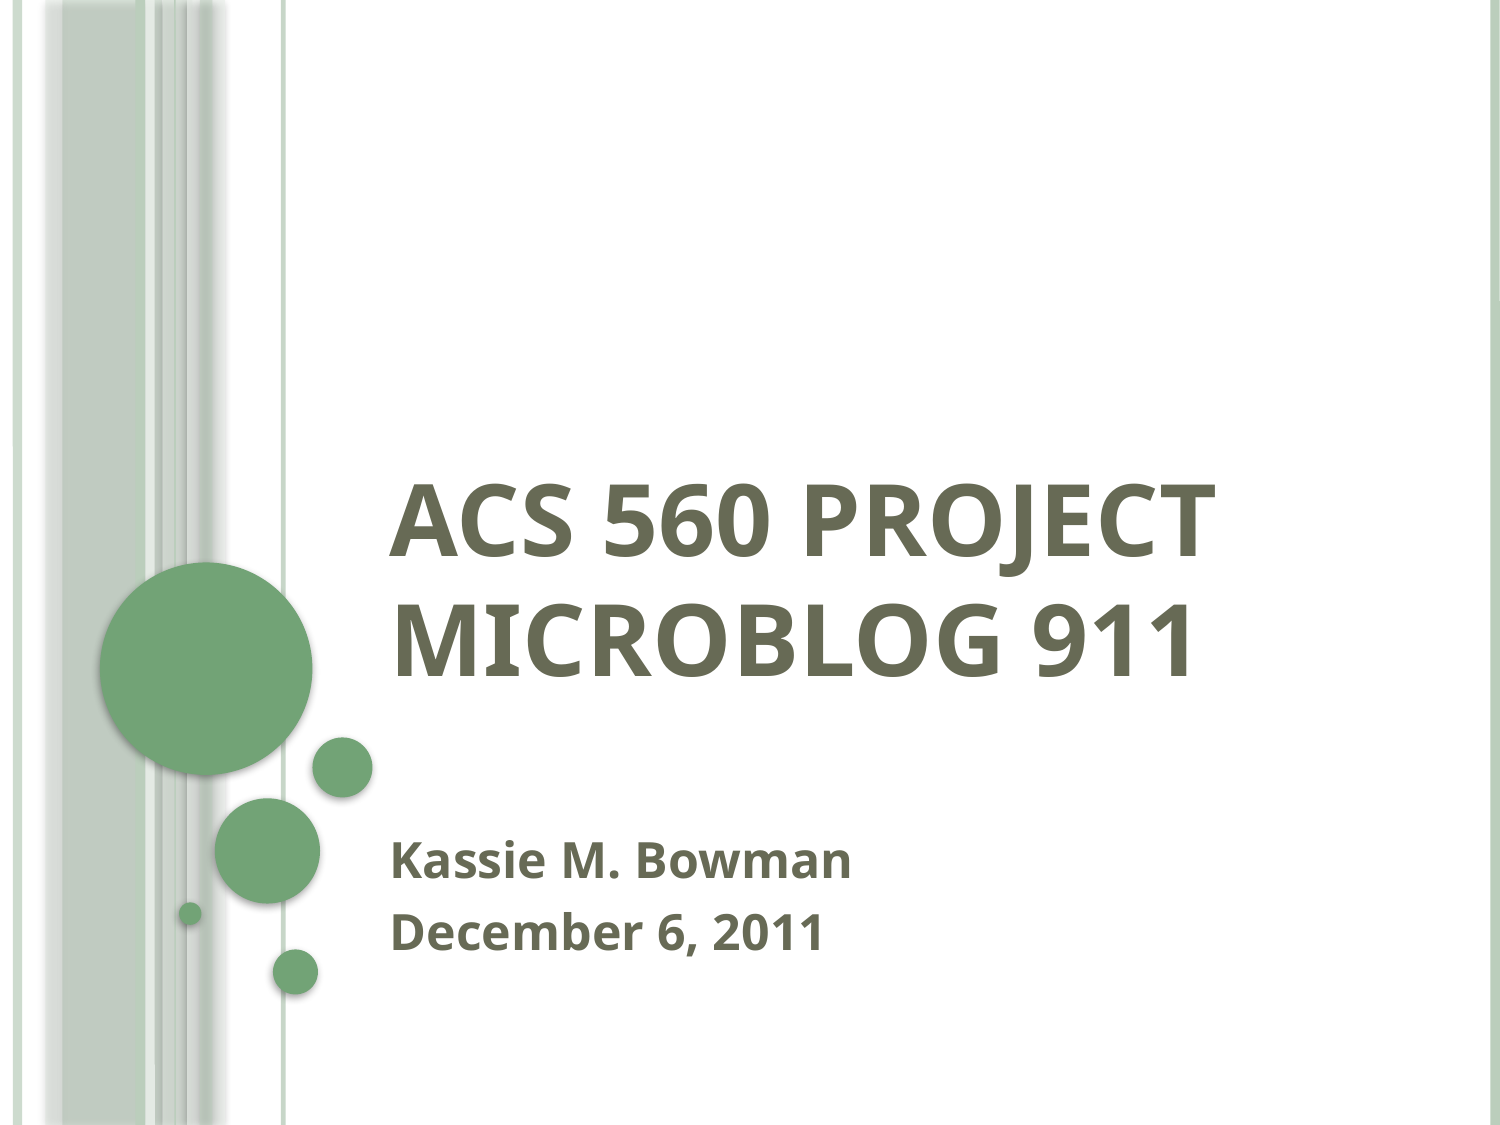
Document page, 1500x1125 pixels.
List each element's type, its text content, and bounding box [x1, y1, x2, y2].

title ACS 560 Project Microblog 911 [375, 462, 1388, 820]
subtitle Kassie M. Bowman December 6, 2011 [375, 820, 1388, 1046]
